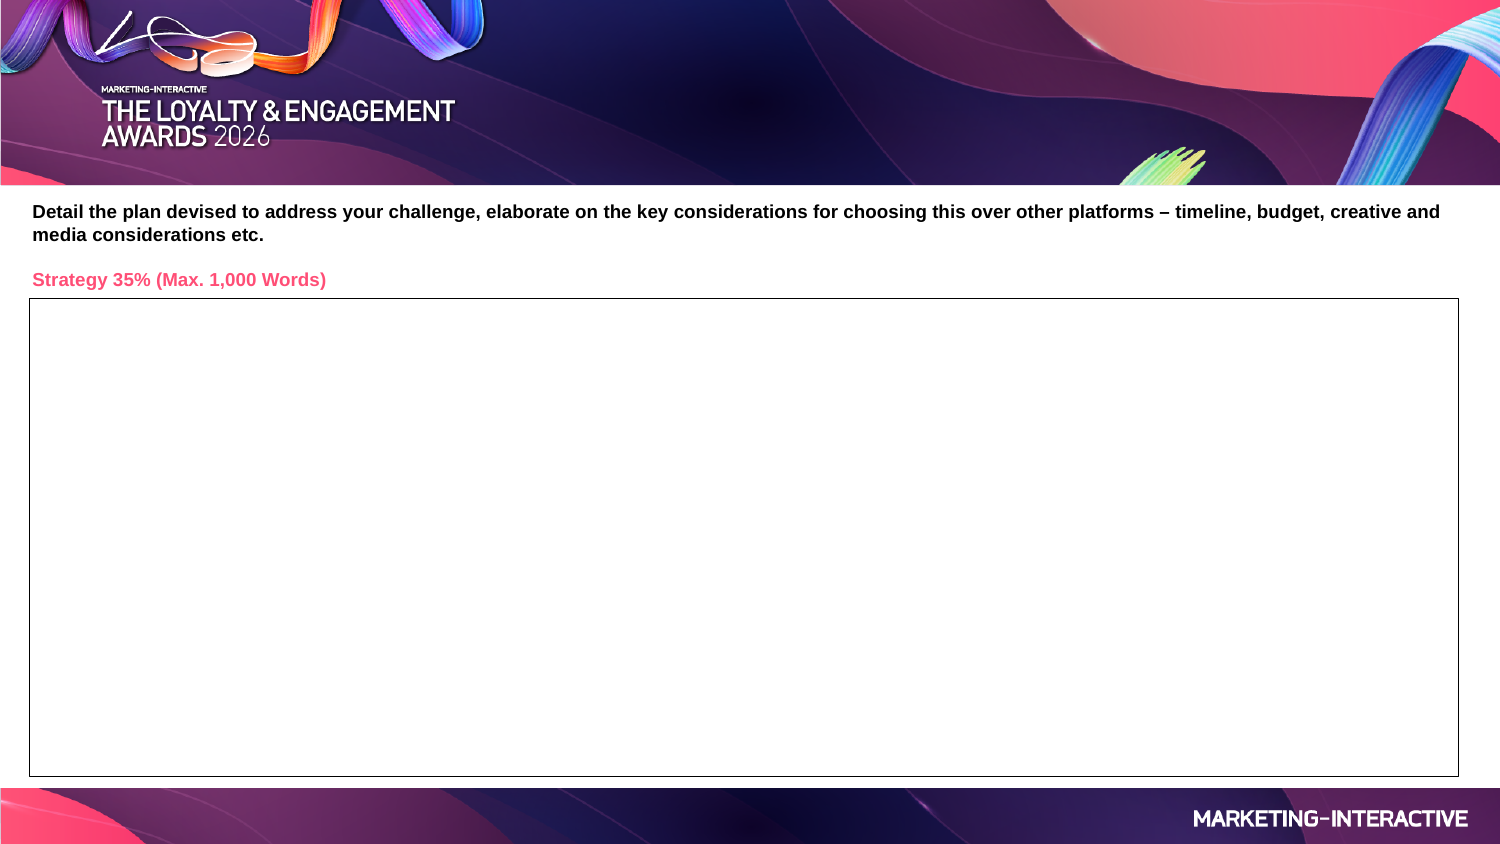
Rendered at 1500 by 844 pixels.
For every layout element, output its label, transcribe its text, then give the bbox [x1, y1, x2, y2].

picture [0, 0, 1500, 844]
text_box Detail the plan devised to address your challenge, elaborate on the key considerations for choosing this over other platforms – timeline, budget, creative and media considerations etc. Strategy 35% (Max. 1,000 Words) [17, 192, 1459, 298]
text_box [27, 297, 1461, 778]
